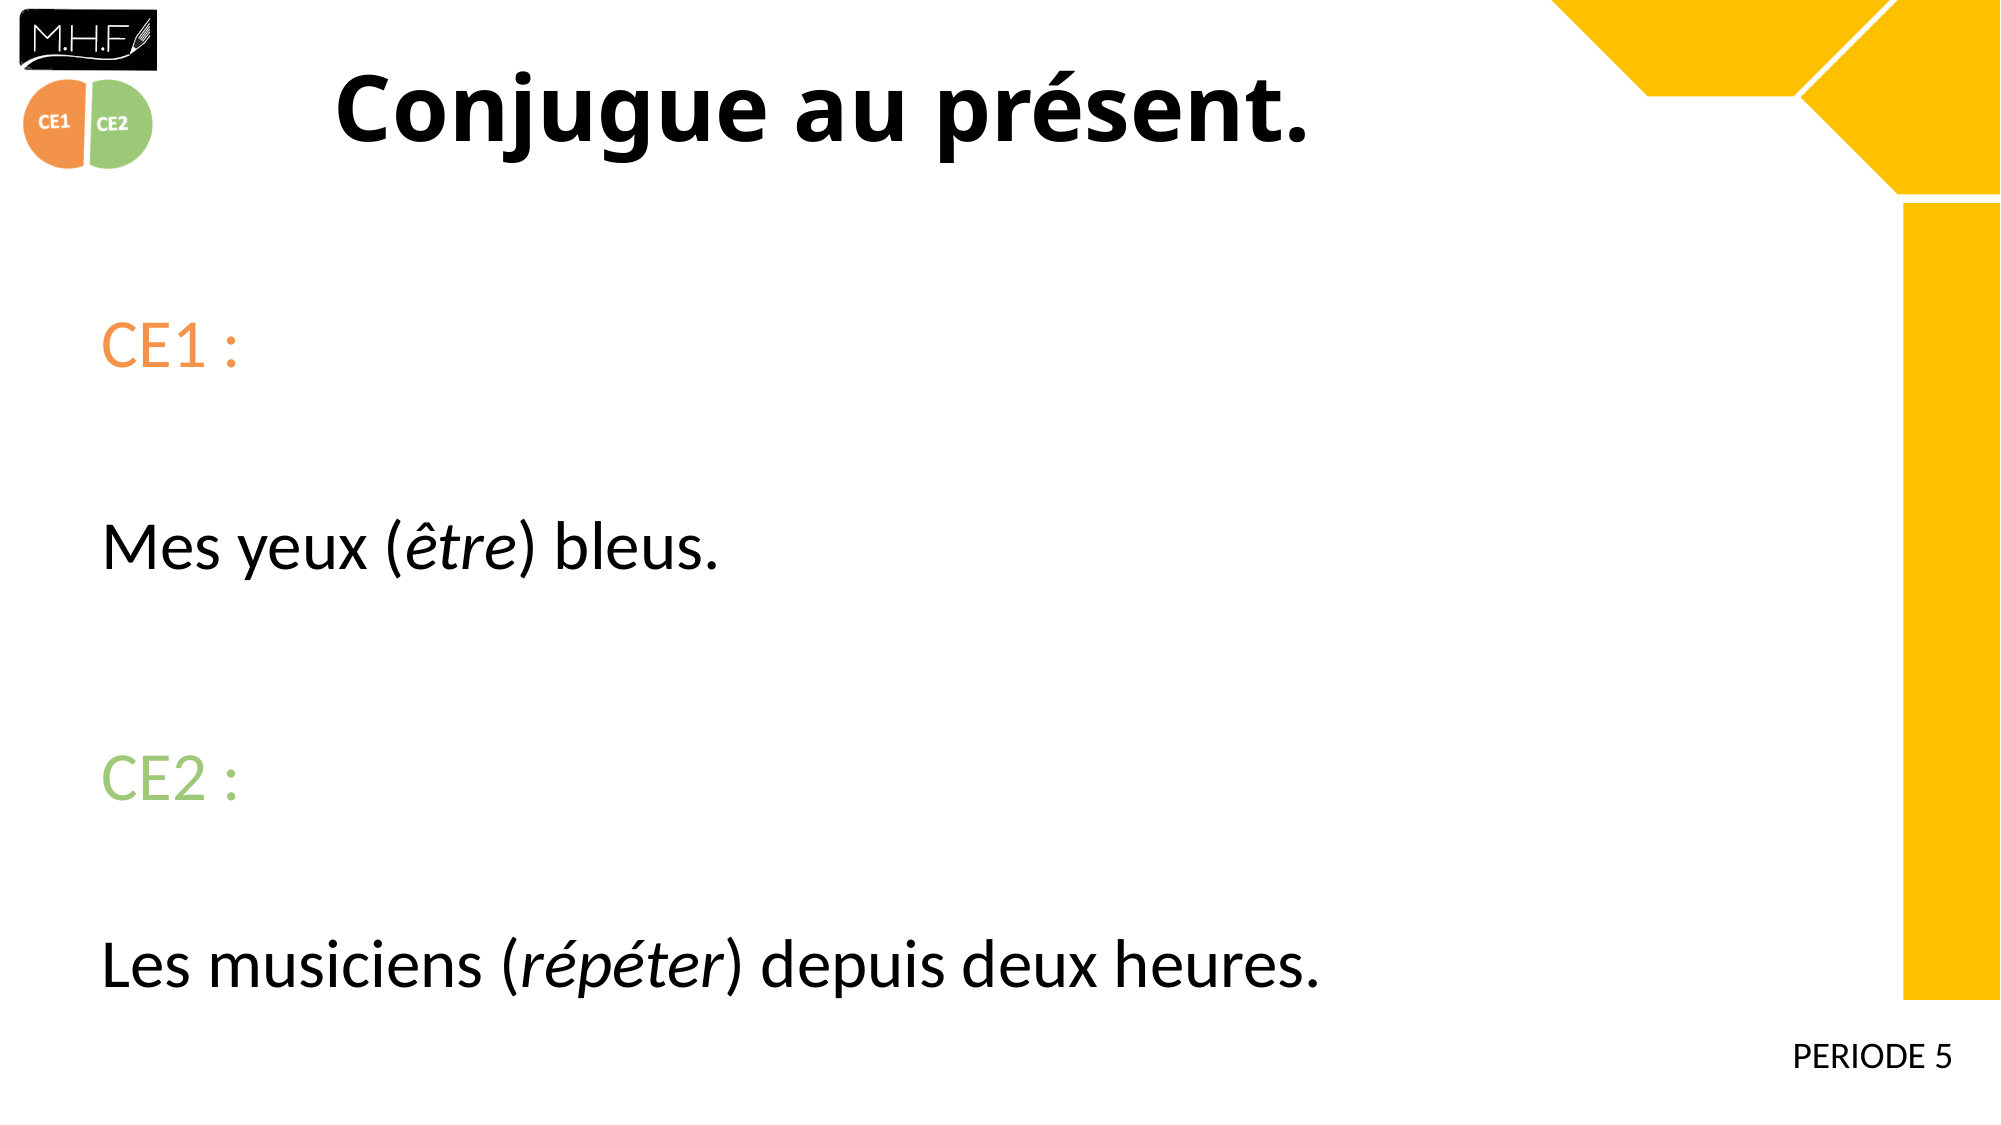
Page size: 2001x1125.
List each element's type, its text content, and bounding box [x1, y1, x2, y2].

text_box PERIODE 5 [1364, 1023, 1969, 1125]
picture [1, 7, 177, 207]
text_box [1031, 299, 1853, 1014]
text_box [1902, 202, 2000, 1001]
title Conjugue au présent. [318, 3, 1865, 221]
text_box [1549, 0, 1892, 98]
text_box [1799, 0, 2000, 196]
list CE1 : Mes yeux (être) bleus. CE2 : Les musiciens (répéter) depuis deux heures. [86, 300, 1784, 1015]
